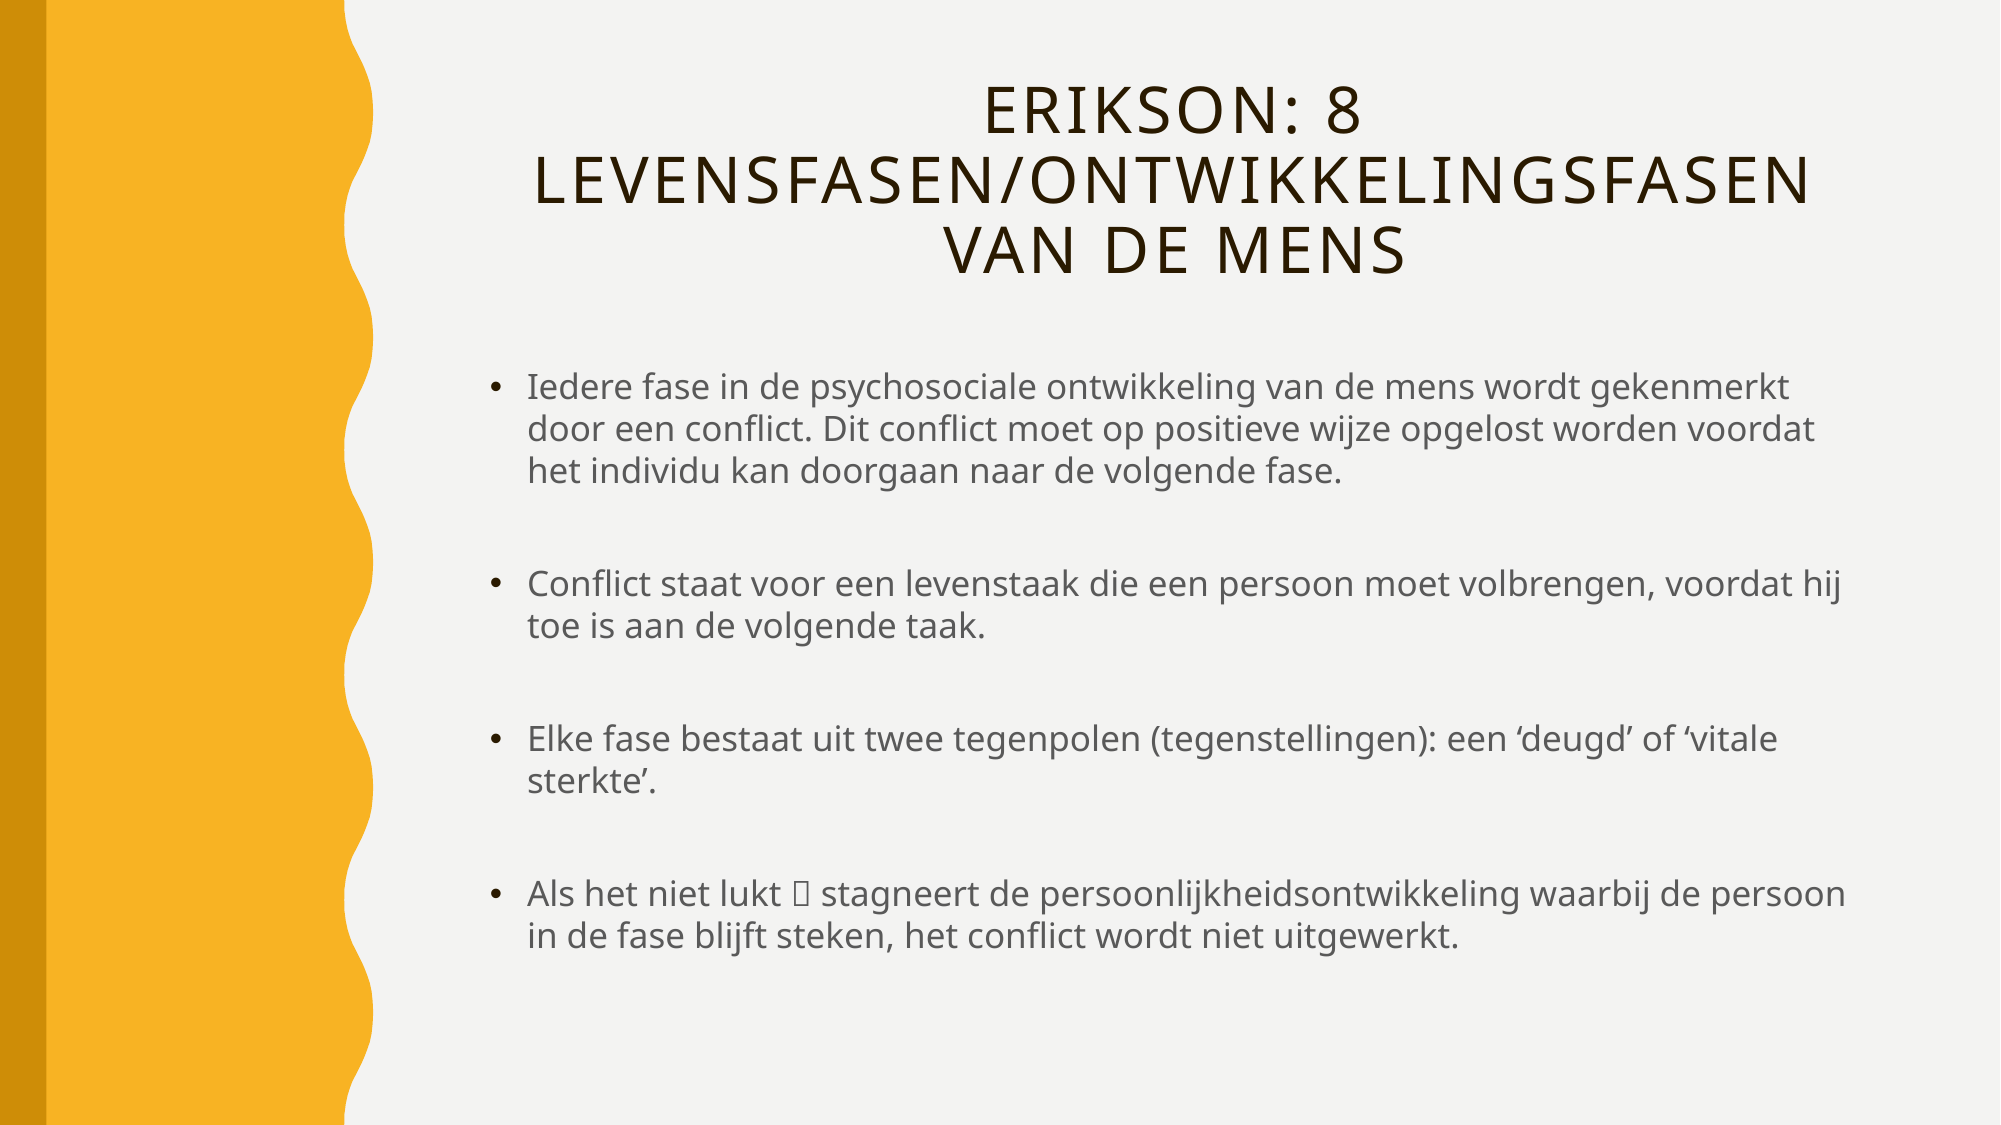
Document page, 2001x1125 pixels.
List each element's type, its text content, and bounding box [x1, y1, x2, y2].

text_box [47, 0, 374, 1125]
text_box [345, 0, 2000, 1125]
list Iedere fase in de psychosociale ontwikkeling van de mens wordt gekenmerkt door een conflict. Dit conflict moet op positieve wijze opgelost worden voordat het individu kan doorgaan naar de volgende fase. Conflict staat voor een levenstaak die een persoon moet volbrengen, voordat hij toe is aan de volgende taak. Elke fase bestaat uit twee tegenpolen (tegenstellingen): een ‘deugd’ of ‘vitale sterkte’. Als het niet lukt  stagneert de persoonlijkheidsontwikkeling waarbij de persoon in de fase blijft steken, het conflict wordt niet uitgewerkt. [474, 357, 1875, 965]
title Erikson: 8 levensfasen/ontwikkelingsfasen van de mens [474, 62, 1875, 295]
text_box [0, 0, 47, 1125]
